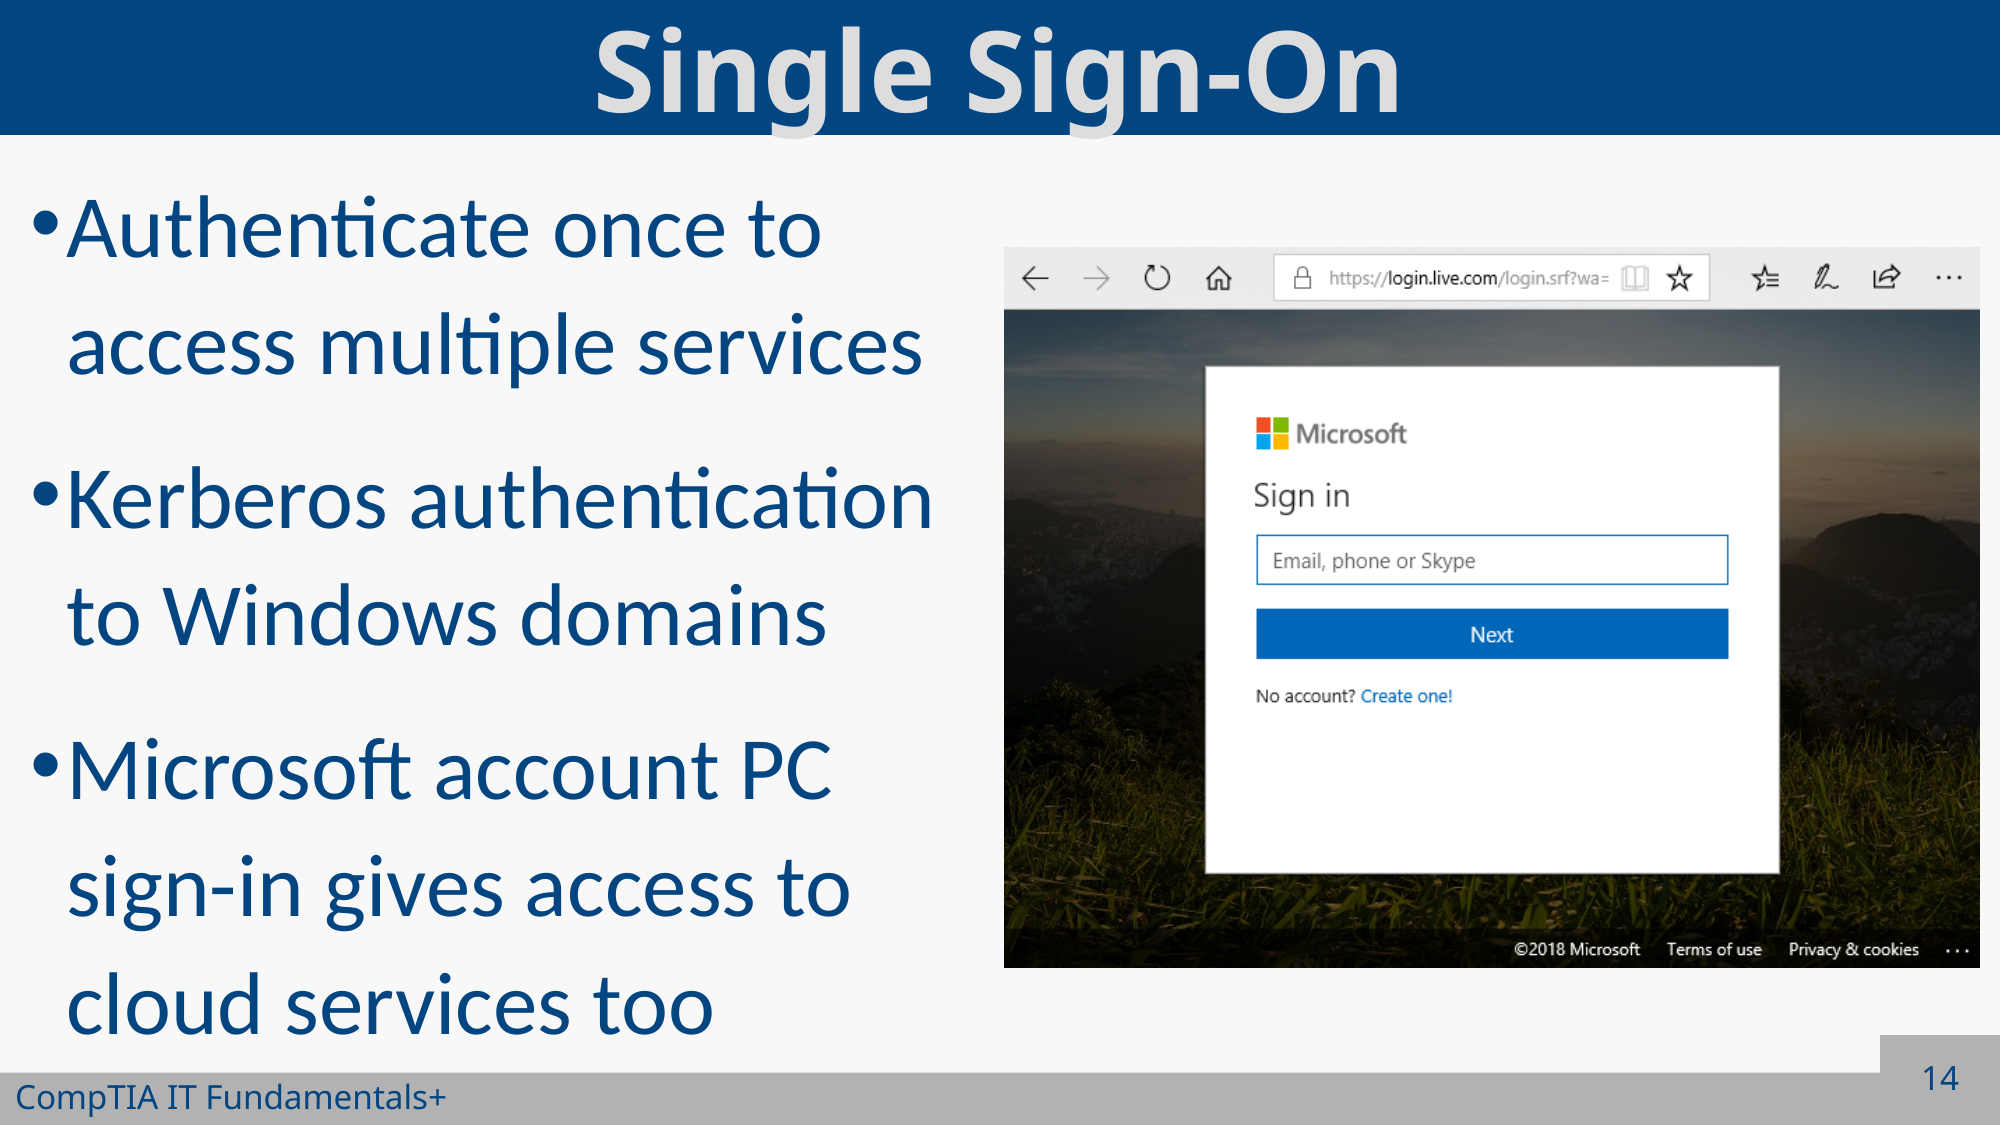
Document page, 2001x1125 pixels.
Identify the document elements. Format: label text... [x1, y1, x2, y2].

slide_number 14 [1880, 1035, 2000, 1125]
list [1004, 247, 1980, 968]
title Single Sign-On [0, 0, 2000, 135]
list Authenticate once to access multiple services Kerberos authentication to Windows domains Microsoft account PC sign-in gives access to cloud services too [15, 149, 990, 1065]
footer CompTIA IT Fundamentals+ [0, 1072, 1880, 1125]
